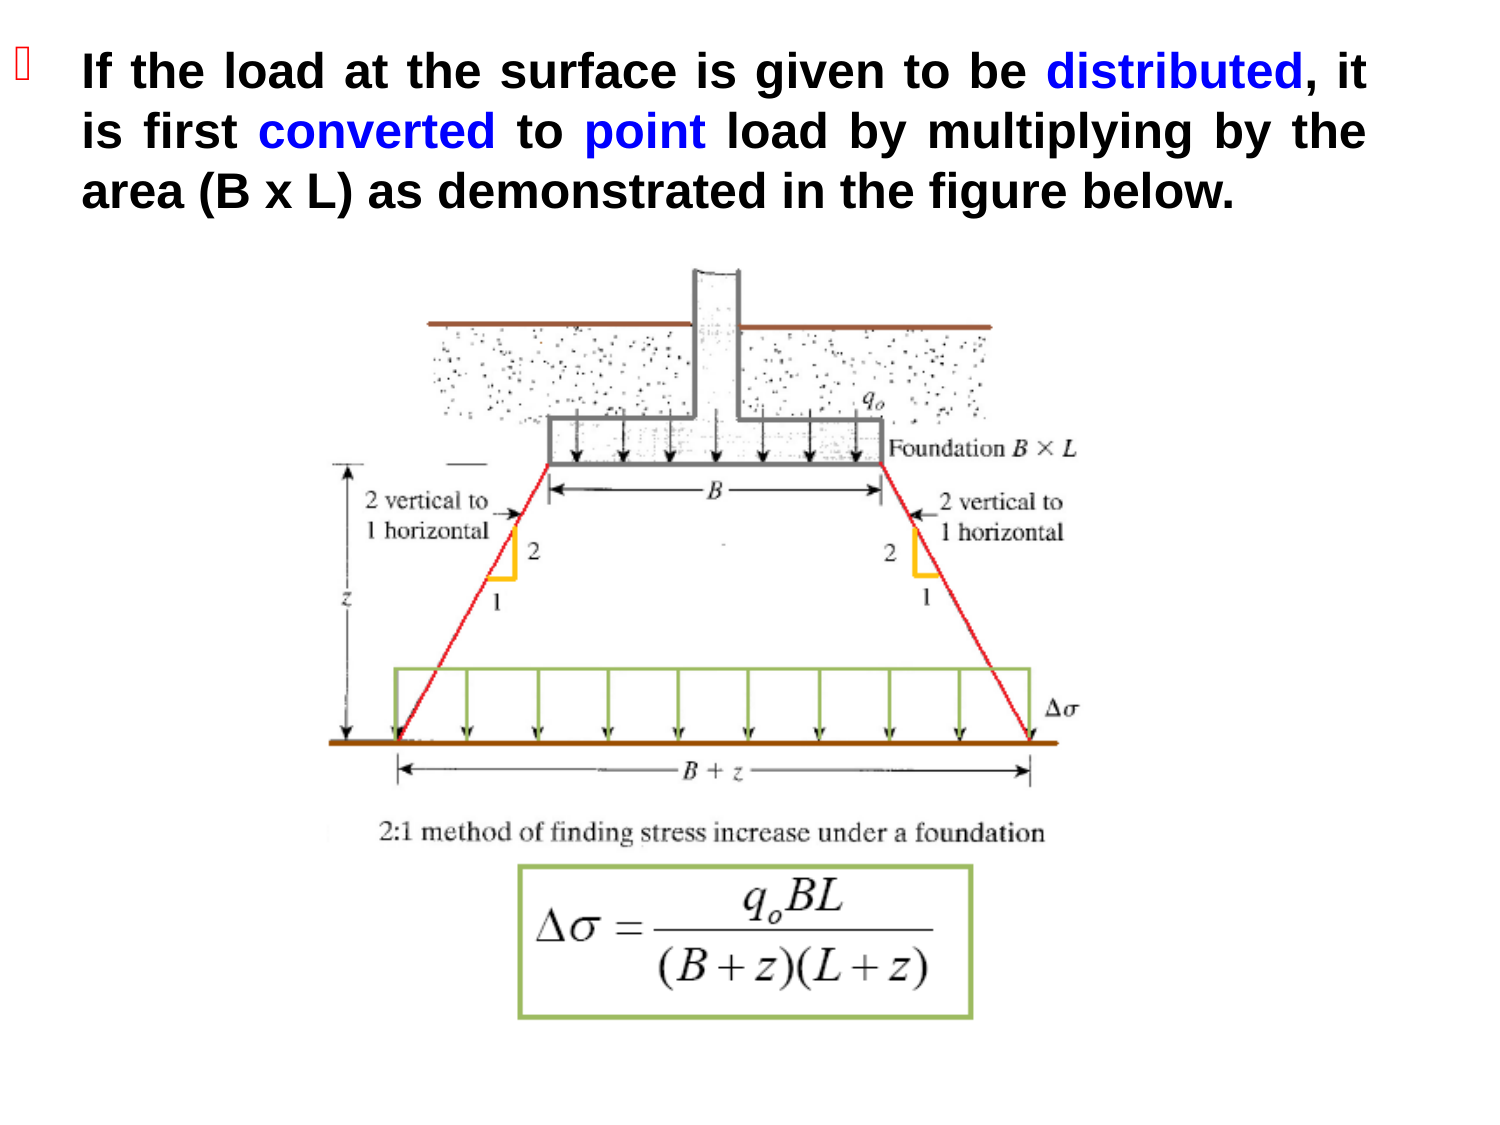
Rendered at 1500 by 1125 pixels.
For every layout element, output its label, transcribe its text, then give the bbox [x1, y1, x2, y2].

text_box If the load at the surface is given to be distributed, it is first converted to point load by multiplying by the area (B x L) as demonstrated in the figure below. [0, 30, 1382, 226]
picture [324, 255, 1096, 1039]
